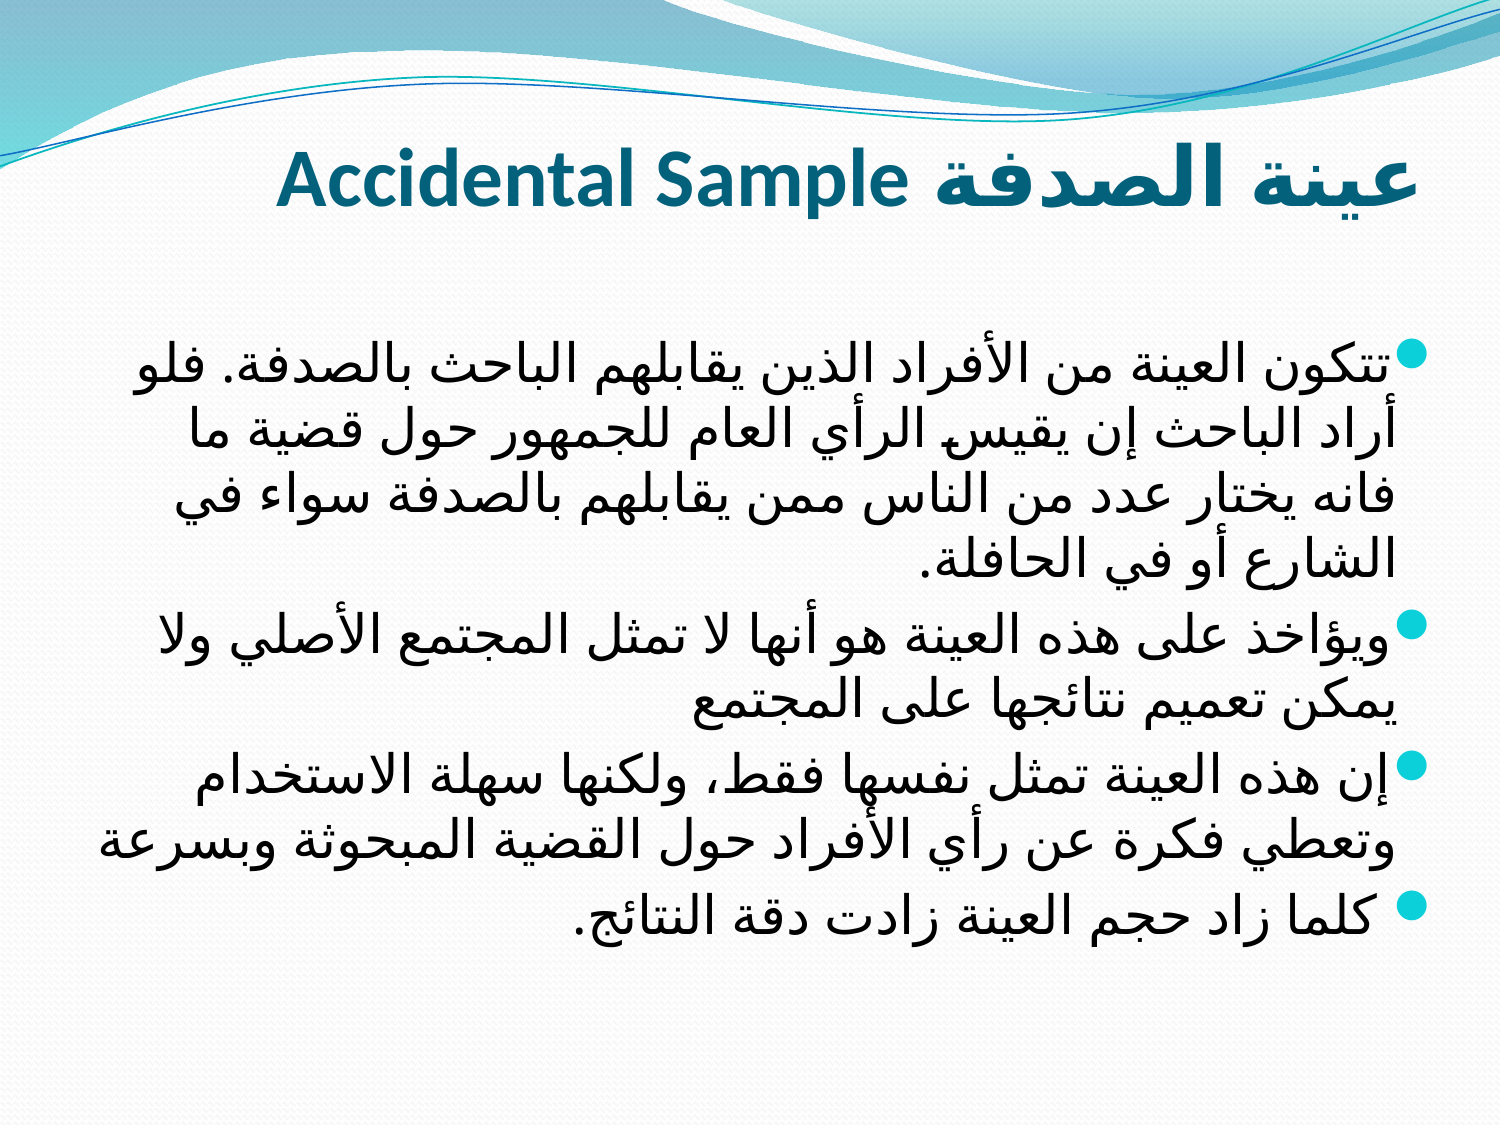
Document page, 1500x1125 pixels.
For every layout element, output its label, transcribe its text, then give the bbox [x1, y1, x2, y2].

list تتكون العينة من الأفراد الذين يقابلهم الباحث بالصدفة. فلو أراد الباحث إن يقيس الرأي العام للجمهور حول قضية ما فانه يختار عدد من الناس ممن يقابلهم بالصدفة سواء في الشارع أو في الحافلة. ويؤاخذ على هذه العينة هو أنها لا تمثل المجتمع الأصلي ولا يمكن تعميم نتائجها على المجتمع إن هذه العينة تمثل نفسها فقط، ولكنها سهلة الاستخدام وتعطي فكرة عن رأي الأفراد حول القضية المبحوثة وبسرعة كلما زاد حجم العينة زادت دقة النتائج. [75, 290, 1459, 1059]
title عينة الصدفة Accidental Sample [75, 115, 1425, 290]
